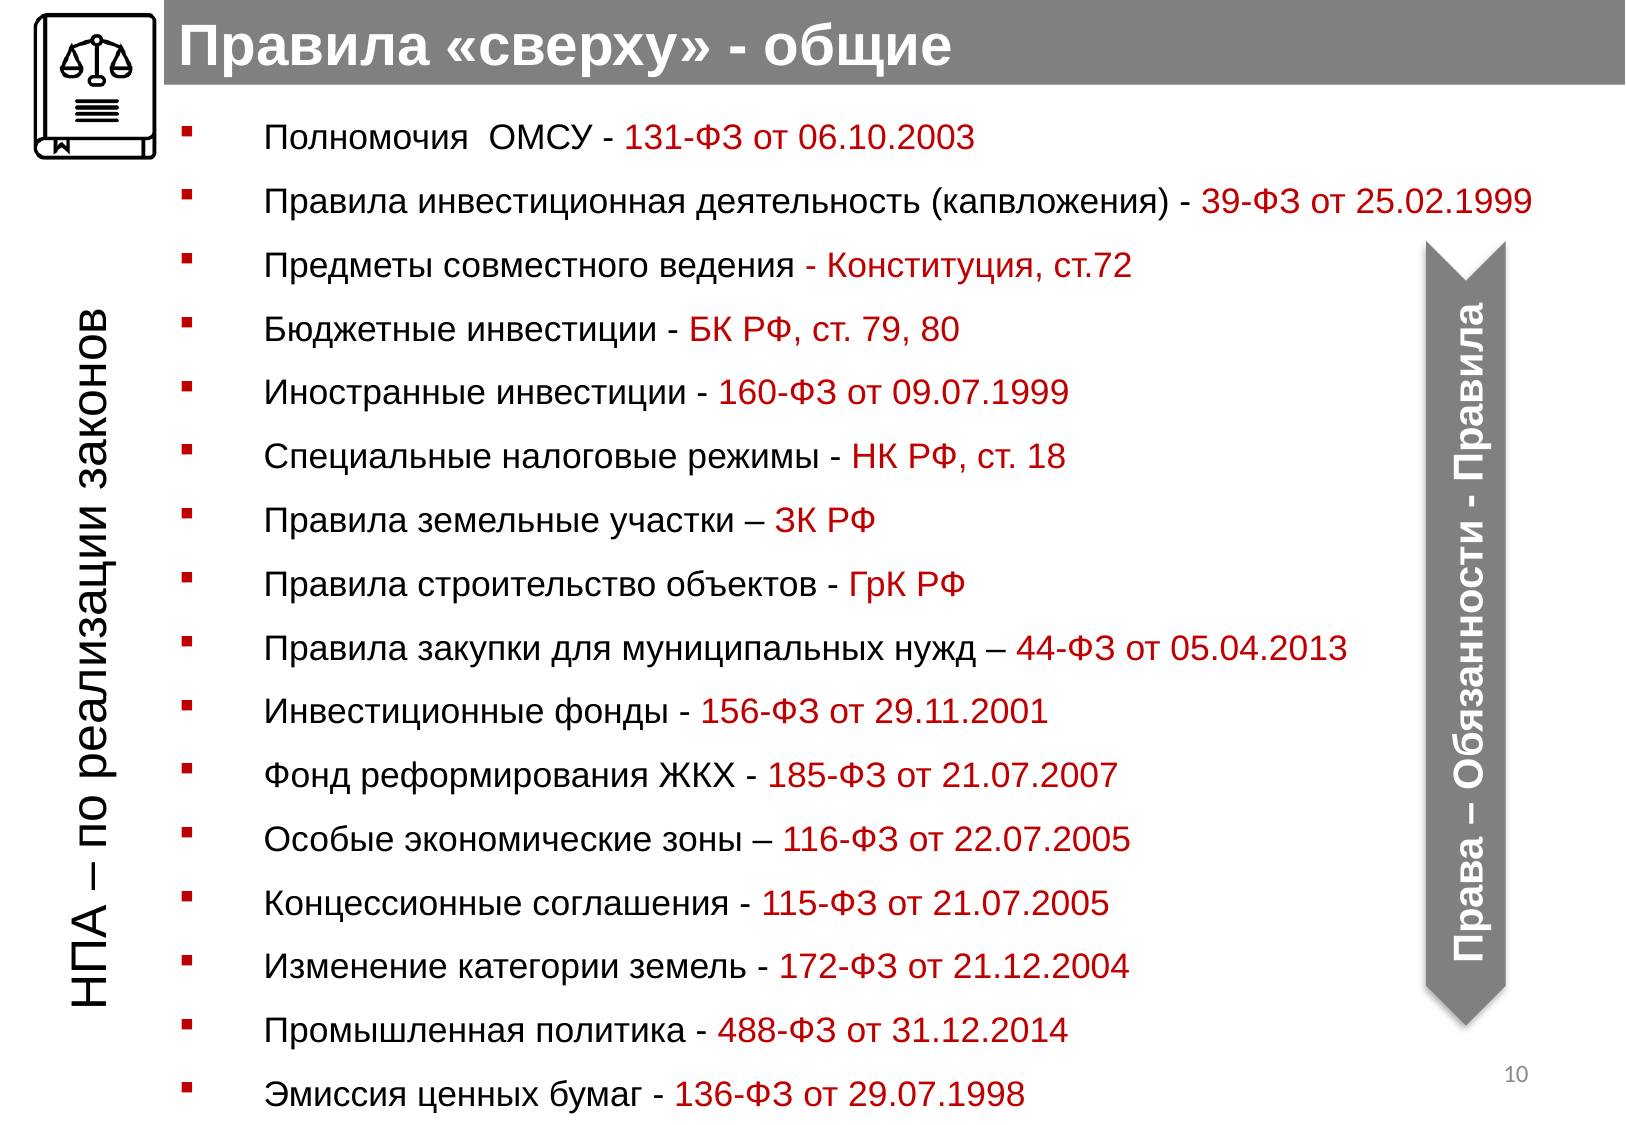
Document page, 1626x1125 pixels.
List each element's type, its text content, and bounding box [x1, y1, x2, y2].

text_box Полномочия ОМСУ - 131-ФЗ от 06.10.2003 Правила инвестиционная деятельность (капвложения) - 39-ФЗ от 25.02.1999 Предметы совместного ведения - Конституция, ст.72 Бюджетные инвестиции - БК РФ, ст. 79, 80 Иностранные инвестиции - 160-ФЗ от 09.07.1999 Специальные налоговые режимы - НК РФ, ст. 18 Правила земельные участки – ЗК РФ Правила строительство объектов - ГрК РФ Правила закупки для муниципальных нужд – 44-ФЗ от 05.04.2013 Инвестиционные фонды - 156-ФЗ от 29.11.2001 Фонд реформирования ЖКХ - 185-ФЗ от 21.07.2007 Особые экономические зоны – 116-ФЗ от 22.07.2005 Концессионные соглашения - 115-ФЗ от 21.07.2005 Изменение категории земель - 172-ФЗ от 21.12.2004 Промышленная политика - 488-ФЗ от 31.12.2014 Эмиссия ценных бумаг - 136-ФЗ от 29.07.1998 [164, 85, 1625, 1121]
text_box Правила «сверху» - общие [194, 0, 1625, 85]
slide_number 10 [1164, 1042, 1544, 1103]
text_box Права – Обязанности - Правила [1424, 239, 1508, 1028]
text_box НПА – по реализации законов [49, 300, 140, 1025]
picture [0, 0, 190, 181]
